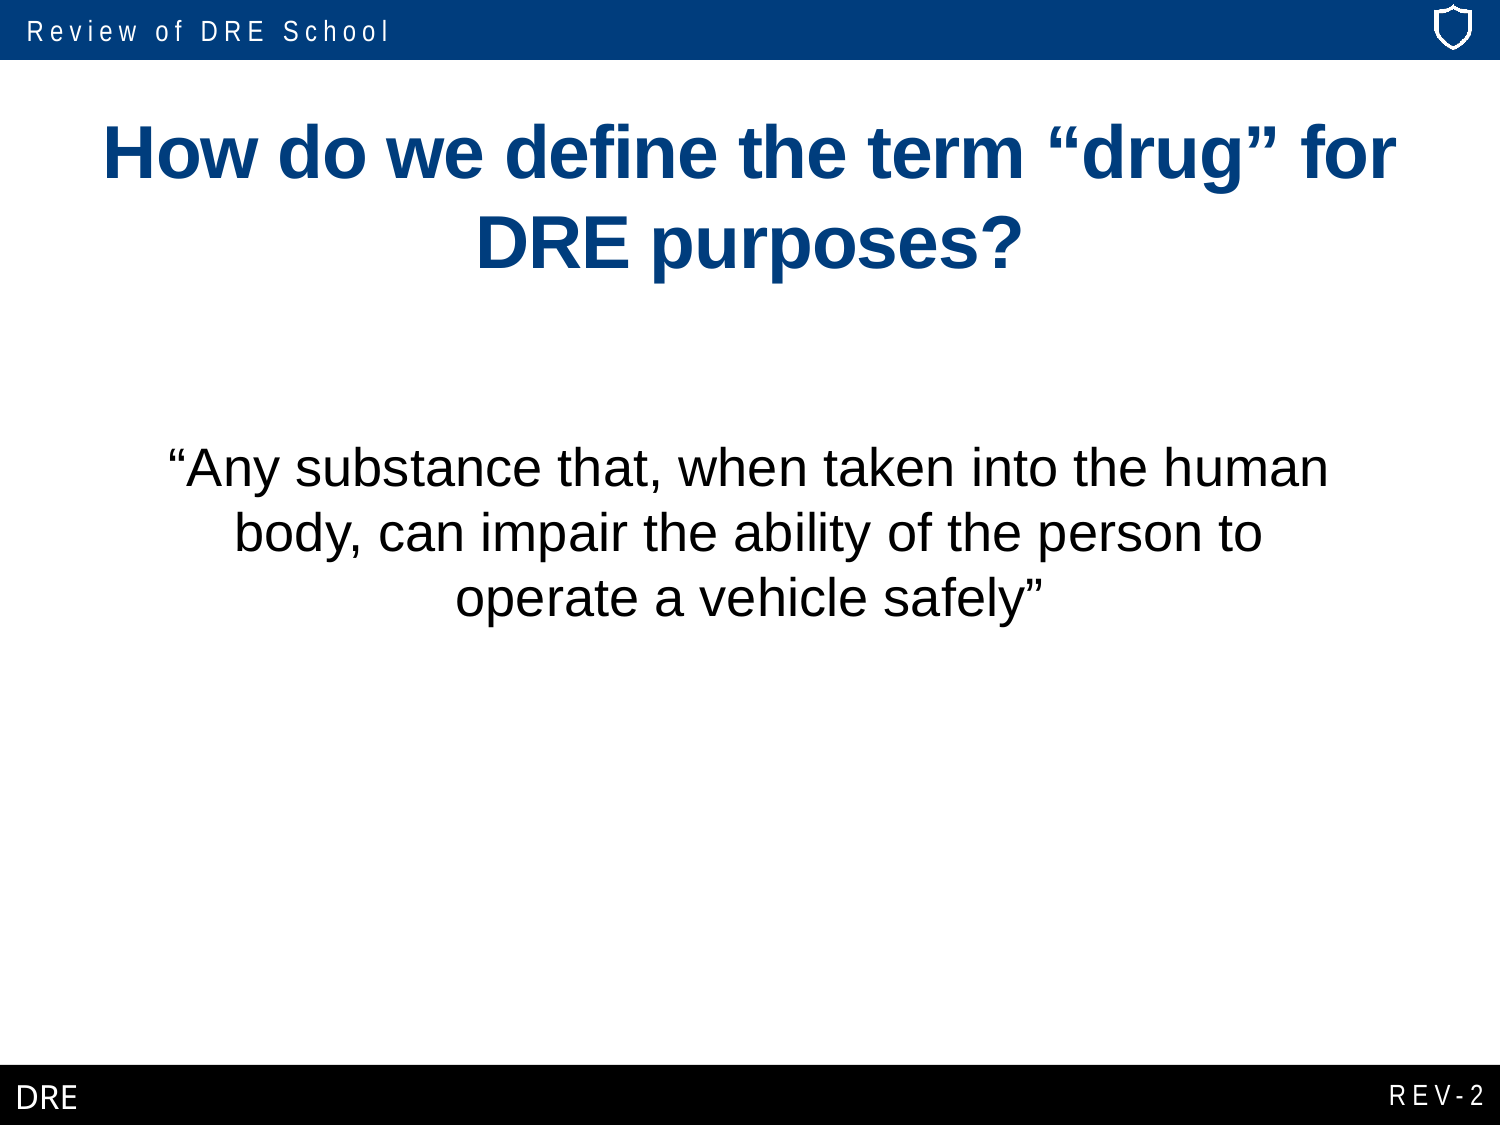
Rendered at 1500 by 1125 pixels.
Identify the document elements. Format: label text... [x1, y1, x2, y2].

slide_number REV-2 [1218, 1063, 1499, 1124]
title How do we define the term “drug” for DRE purposes? [50, 87, 1450, 300]
list “Any substance that, when taken into the human body, can impair the ability of the person to operate a vehicle safely” [162, 425, 1338, 1000]
picture [1434, 4, 1472, 50]
